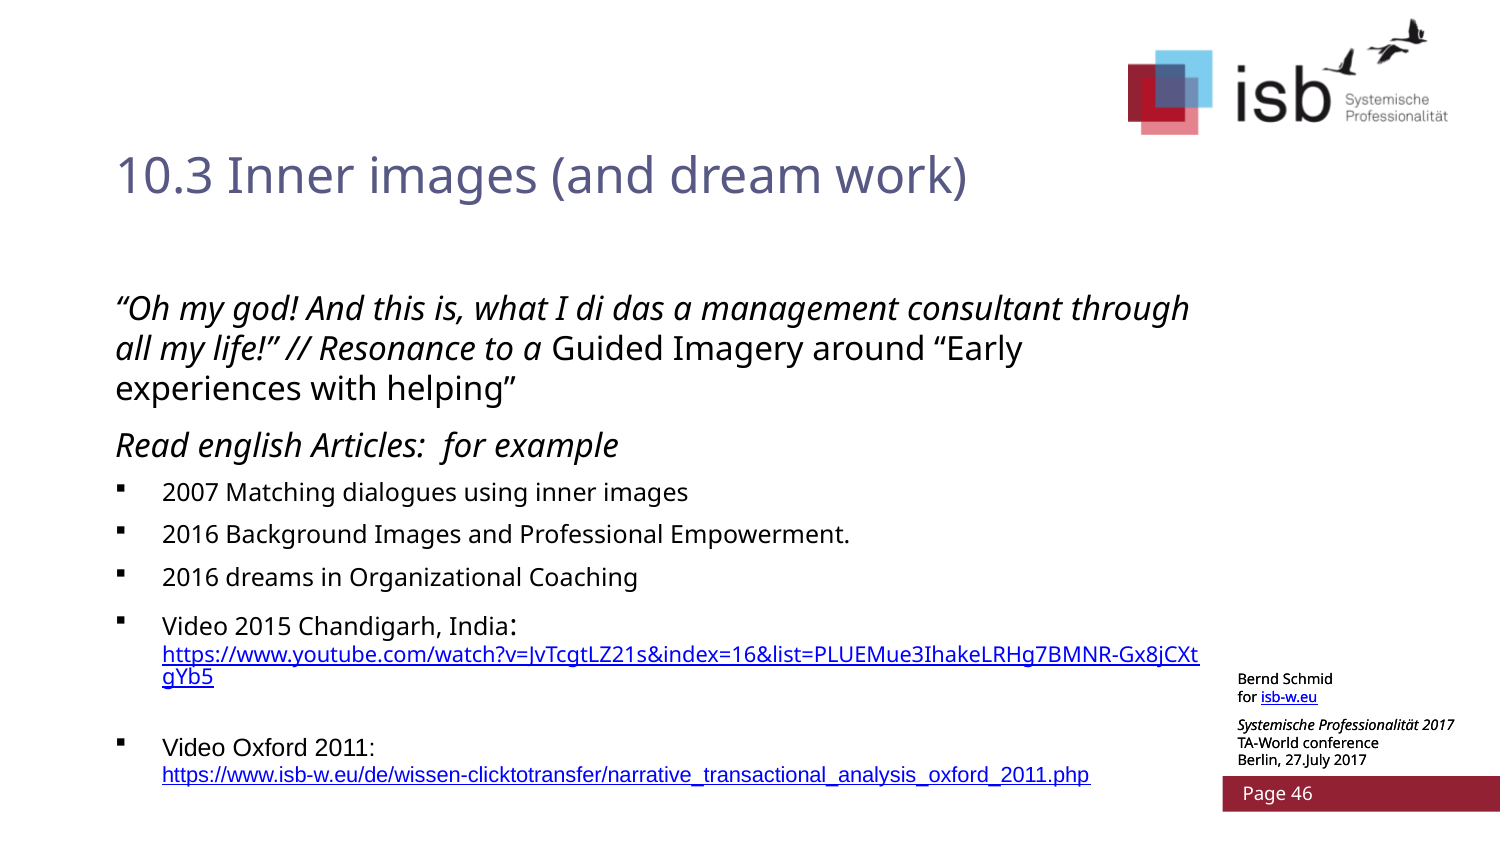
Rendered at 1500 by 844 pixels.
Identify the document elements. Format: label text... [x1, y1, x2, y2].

title 10.3 Inner images (and dream work) [100, 67, 1223, 280]
list “Oh my god! And this is, what I di das a management consultant through all my life!” // Resonance to a Guided Imagery around “Early experiences with helping” Read english Articles: for example 2007 Matching dialogues using inner images 2016 Background Images and Professional Empowerment. 2016 dreams in Organizational Coaching Video 2015 Chandigarh, India: https://www.youtube.com/watch?v=JvTcgtLZ21s&index=16&list=PLUEMue3IhakeLRHg7BMNR-Gx8jCXtgYb5 Video Oxford 2011:https://www.isb-w.eu/de/wissen-clicktotransfer/narrative_transactional_analysis_oxford_2011.php [100, 280, 1223, 812]
picture [1128, 14, 1461, 139]
text_box Bernd Schmid for isb-w.eu Systemische Professionalität 2017 TA-World conference Berlin, 27.July 2017 [1222, 543, 1500, 776]
slide_number Page 46 [1222, 776, 1500, 812]
